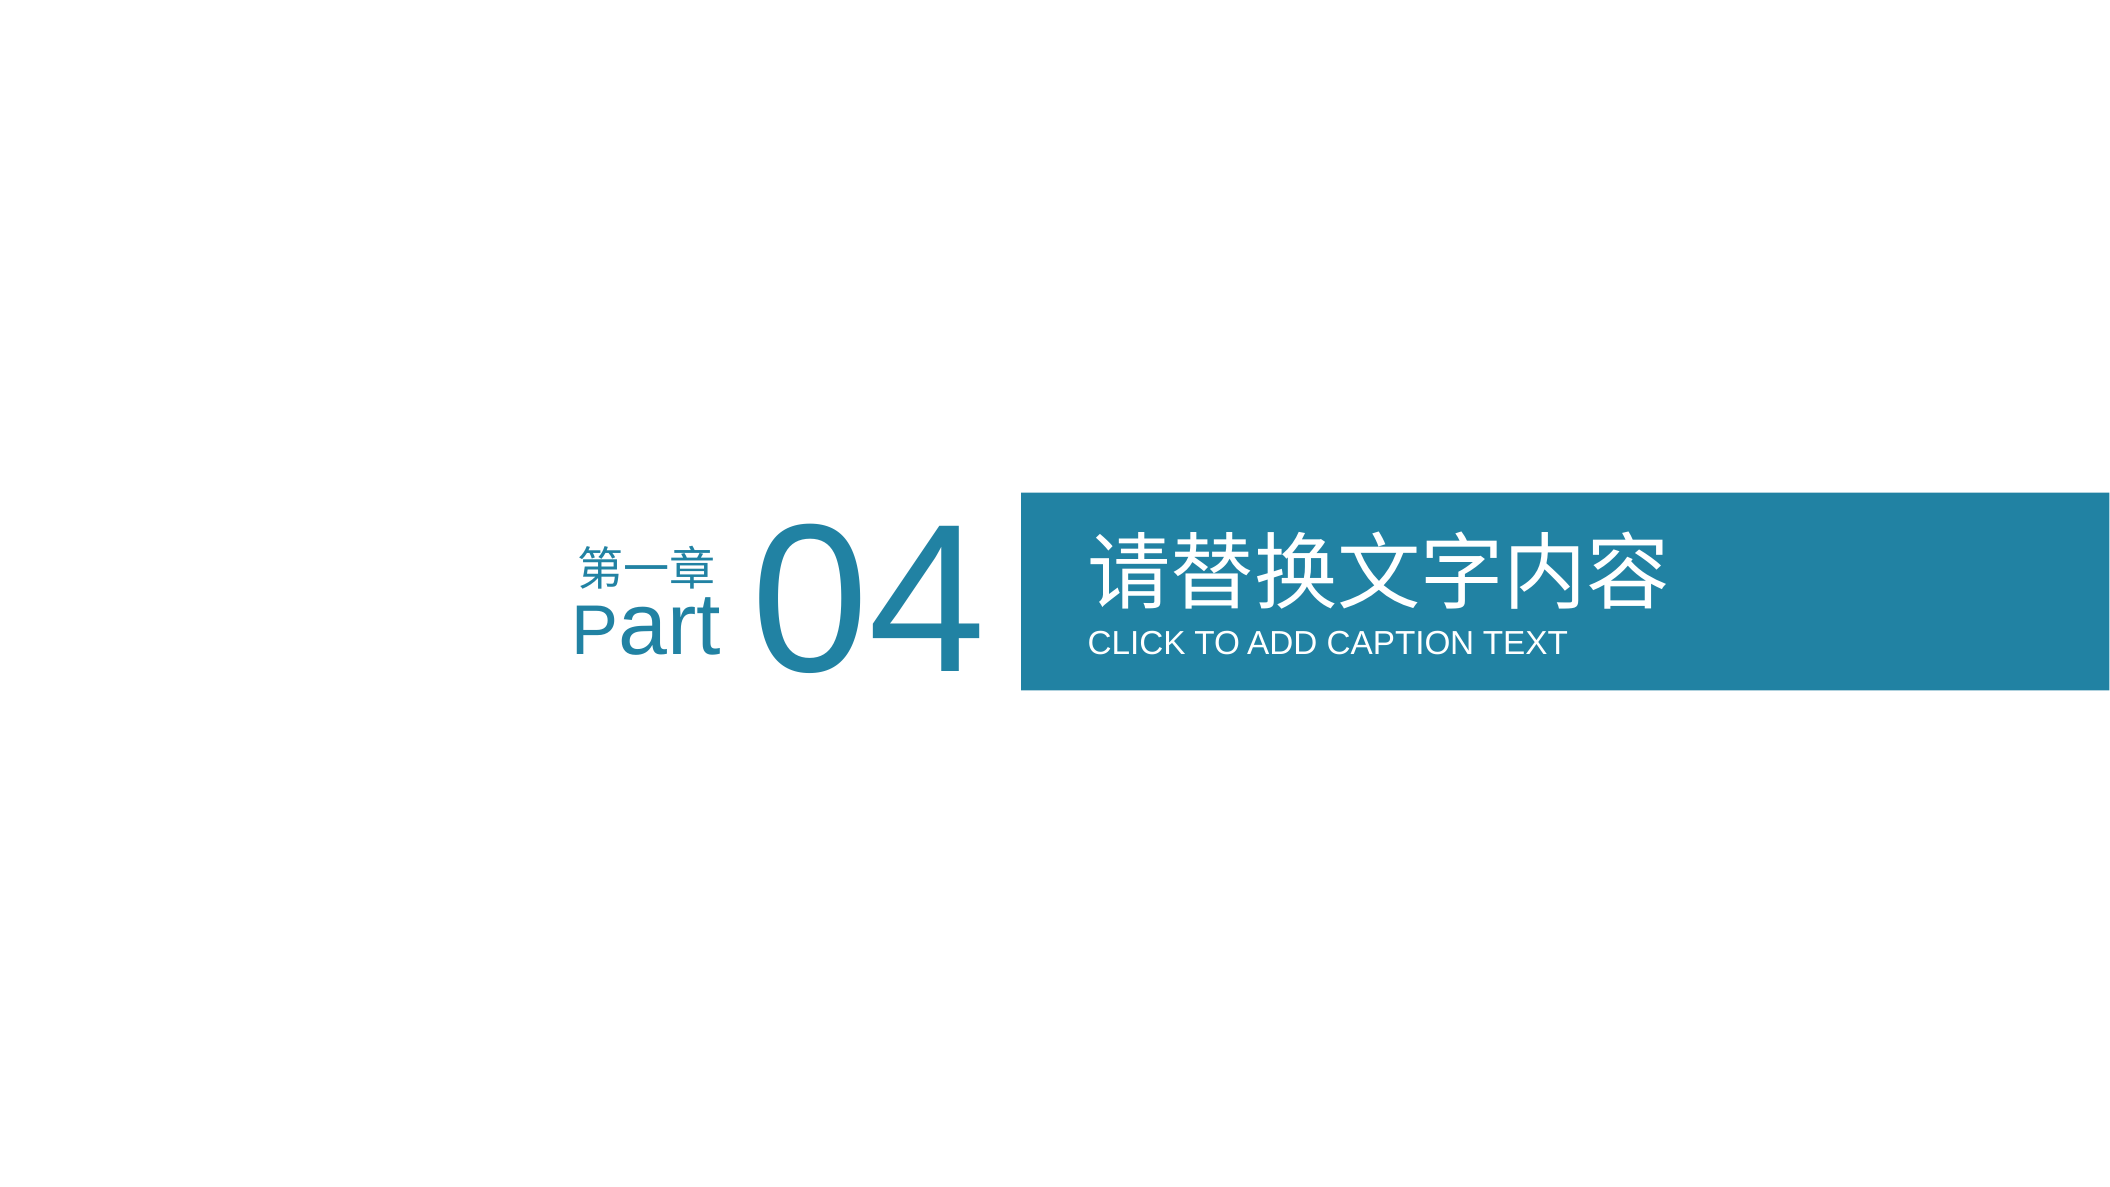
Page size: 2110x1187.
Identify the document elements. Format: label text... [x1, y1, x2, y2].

text_box Part [571, 566, 722, 673]
text_box CLICK TO ADD CAPTION TEXT [1087, 625, 1787, 662]
text_box 第一章 [577, 539, 716, 595]
text_box 04 [751, 460, 986, 714]
text_box 请替换文字内容 [1087, 530, 1787, 621]
text_box [1021, 492, 2110, 691]
